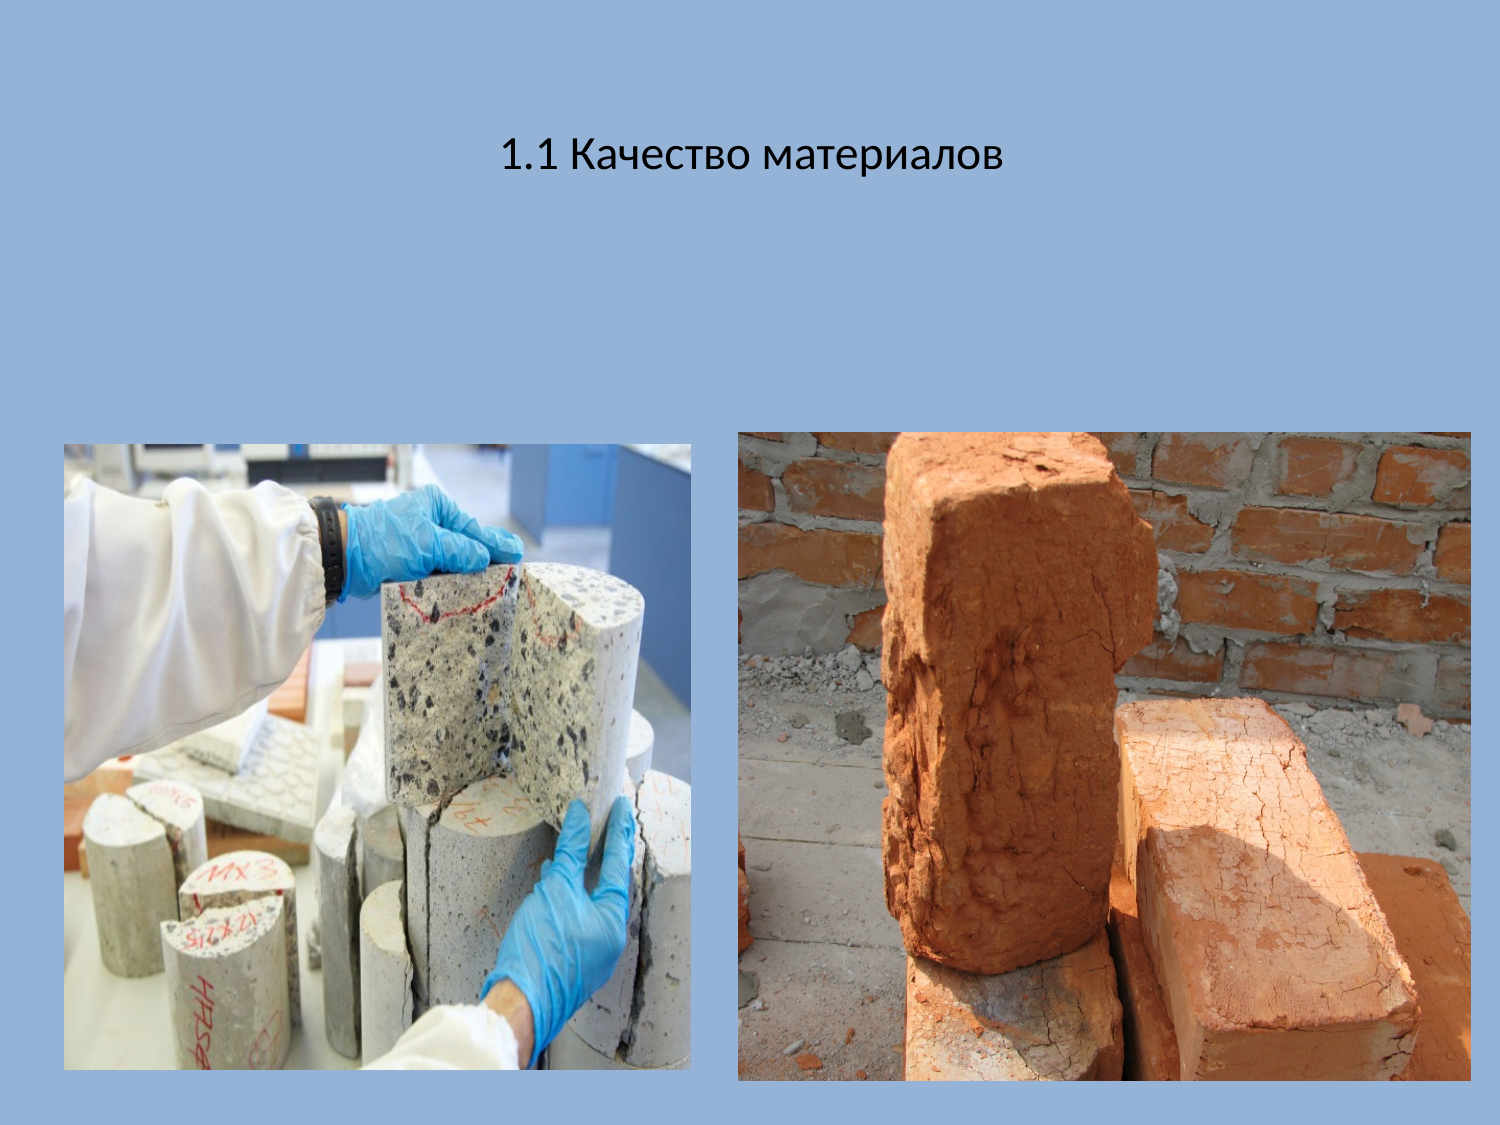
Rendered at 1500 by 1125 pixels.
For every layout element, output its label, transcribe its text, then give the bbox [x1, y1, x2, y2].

picture [737, 432, 1471, 1082]
title 1.1 Качество материалов [76, 113, 1427, 302]
picture [64, 444, 692, 1070]
